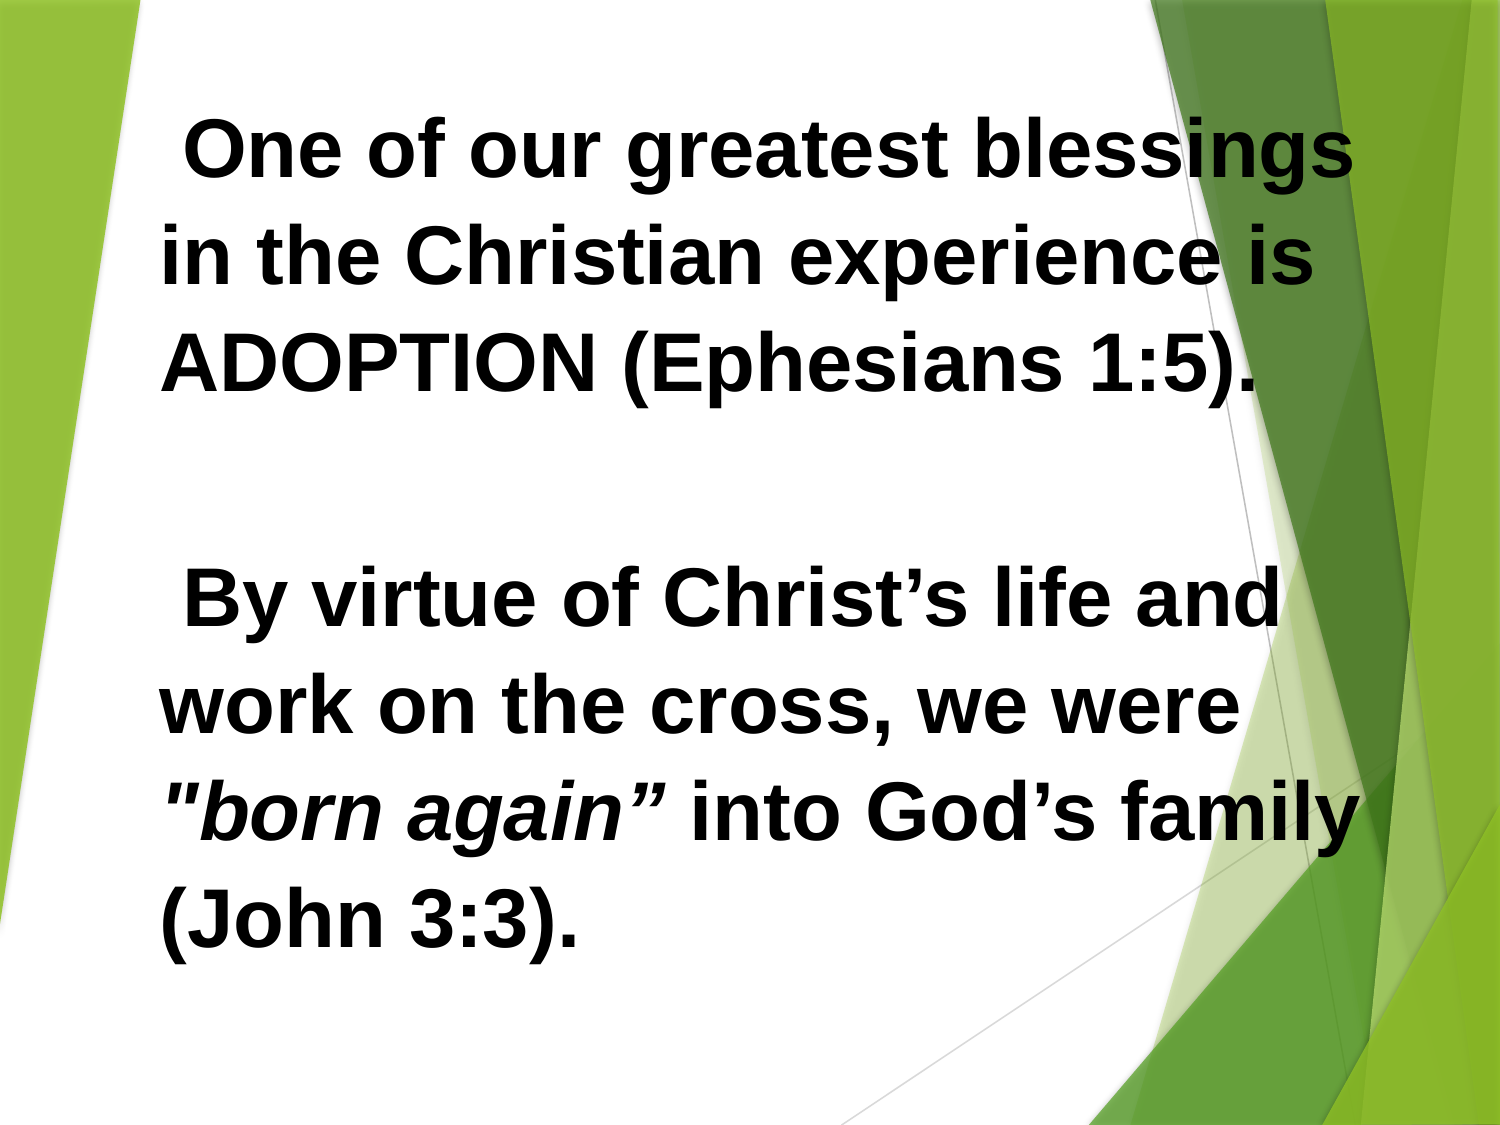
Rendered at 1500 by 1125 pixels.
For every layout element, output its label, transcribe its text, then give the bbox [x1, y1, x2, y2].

text_box One of our greatest blessings in the Christian experience is ADOPTION (Ephesians 1:5). By virtue of Christ’s life and work on the cross, we were "born again” into God’s family (John 3:3). [134, 79, 1398, 972]
